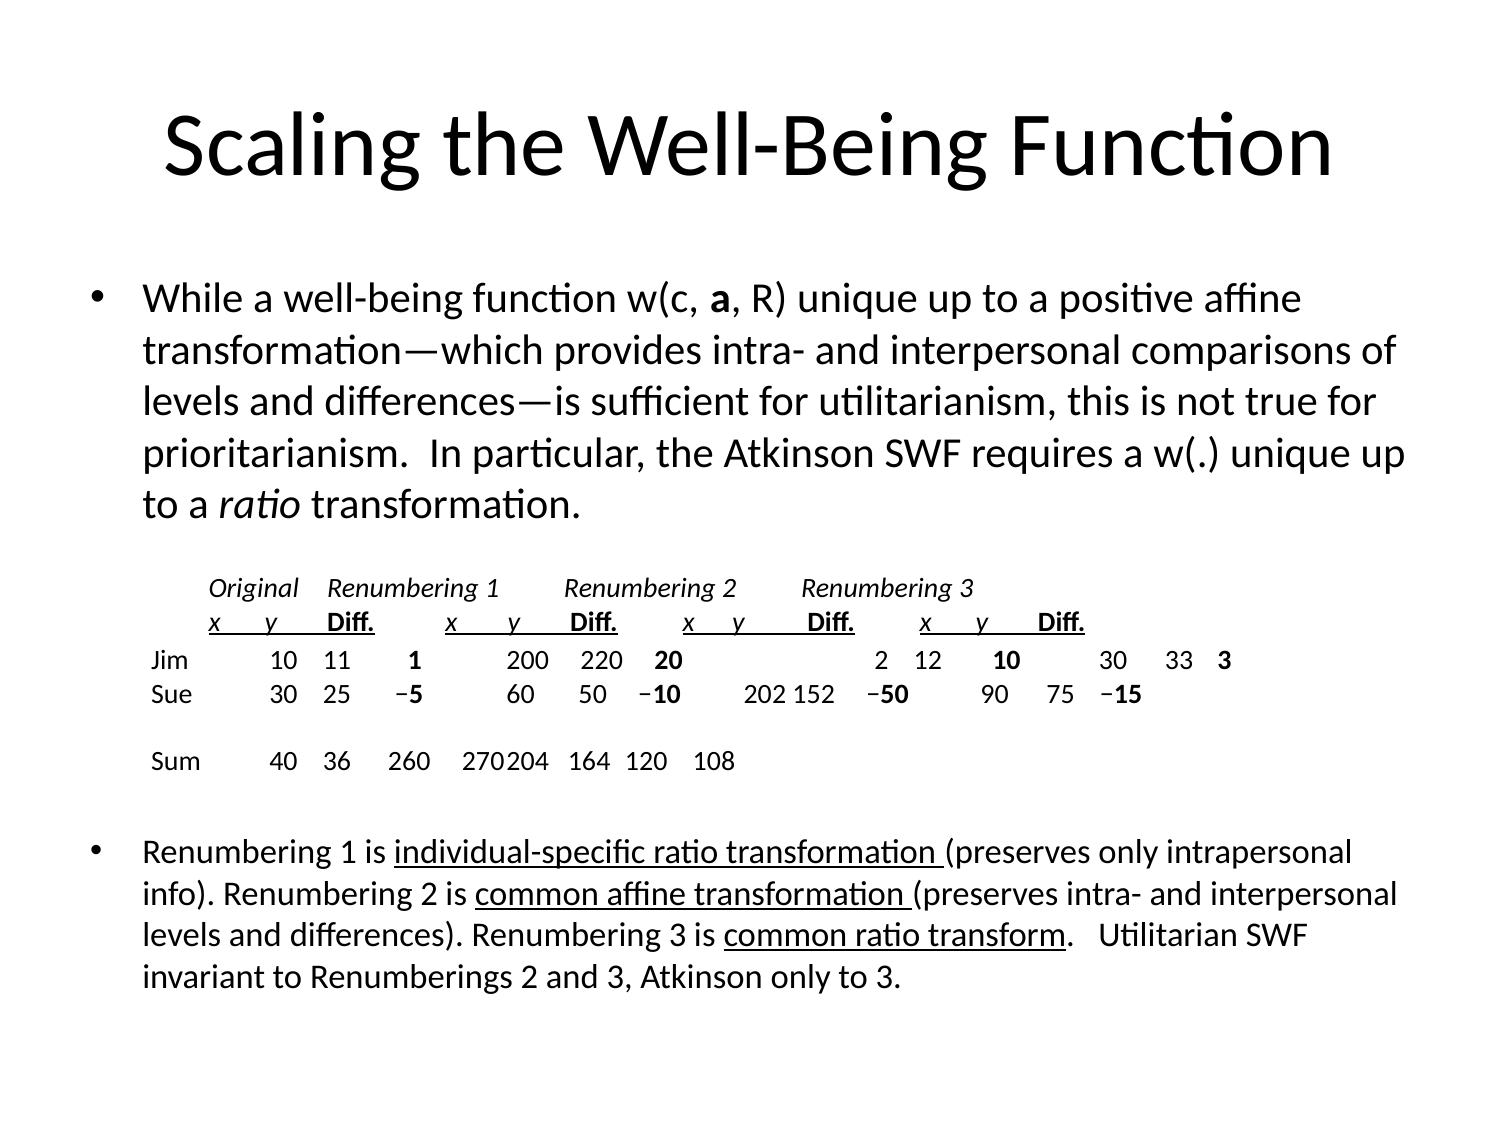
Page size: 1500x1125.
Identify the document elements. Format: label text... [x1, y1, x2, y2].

list While a well-being function w(c, a, R) unique up to a positive affine transformation—which provides intra- and interpersonal comparisons of levels and differences—is sufficient for utilitarianism, this is not true for prioritarianism. In particular, the Atkinson SWF requires a w(.) unique up to a ratio transformation. Original Renumbering 1 Renumbering 2 Renumbering 3 x y Diff. x y Diff. x y Diff. x y Diff. Jim 10 11 1 200 220 20 2 12 10 30 33 3 Sue 30 25 −5 60 50 −10 202 152 −50 90 75 −15 Sum 40 36 260 270 204 164 120 108 Renumbering 1 is individual-specific ratio transformation (preserves only intrapersonal info). Renumbering 2 is common affine transformation (preserves intra- and interpersonal levels and differences). Renumbering 3 is common ratio transform. Utilitarian SWF invariant to Renumberings 2 and 3, Atkinson only to 3. [75, 262, 1425, 1005]
title Scaling the Well-Being Function [75, 45, 1425, 233]
